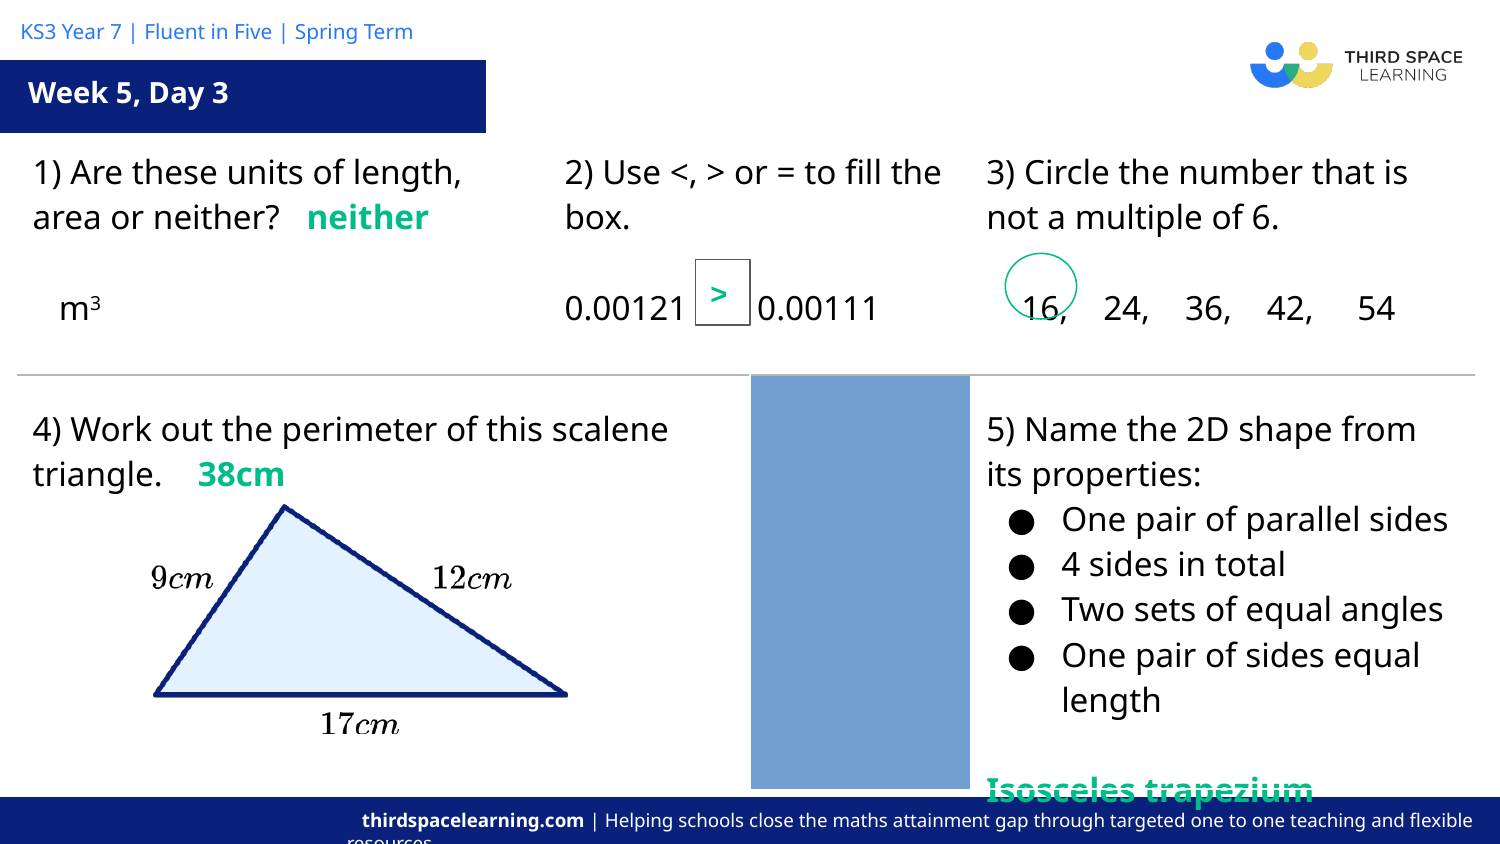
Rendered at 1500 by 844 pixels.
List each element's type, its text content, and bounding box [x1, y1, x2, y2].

table_header 1) Are these units of length, area or neither? neither m3 [19, 142, 549, 374]
text_box [1005, 253, 1077, 320]
picture [149, 503, 568, 735]
table_cell 4) Work out the perimeter of this scalene triangle. 38cm [19, 376, 749, 788]
table_cell 5) Name the 2D shape from its properties: One pair of parallel sides 4 sides in total Two sets of equal angles One pair of sides equal length Isosceles trapezium [972, 376, 1474, 788]
text_box Week 5, Day 3 [13, 59, 383, 125]
picture [1250, 33, 1465, 99]
text_box > [695, 259, 750, 326]
table_header 2) Use <, > or = to fill the box. 0.00121 0.00111 [550, 142, 970, 374]
table_header 3) Circle the number that is not a multiple of 6. 16, 24, 36, 42, 54 [972, 142, 1474, 374]
